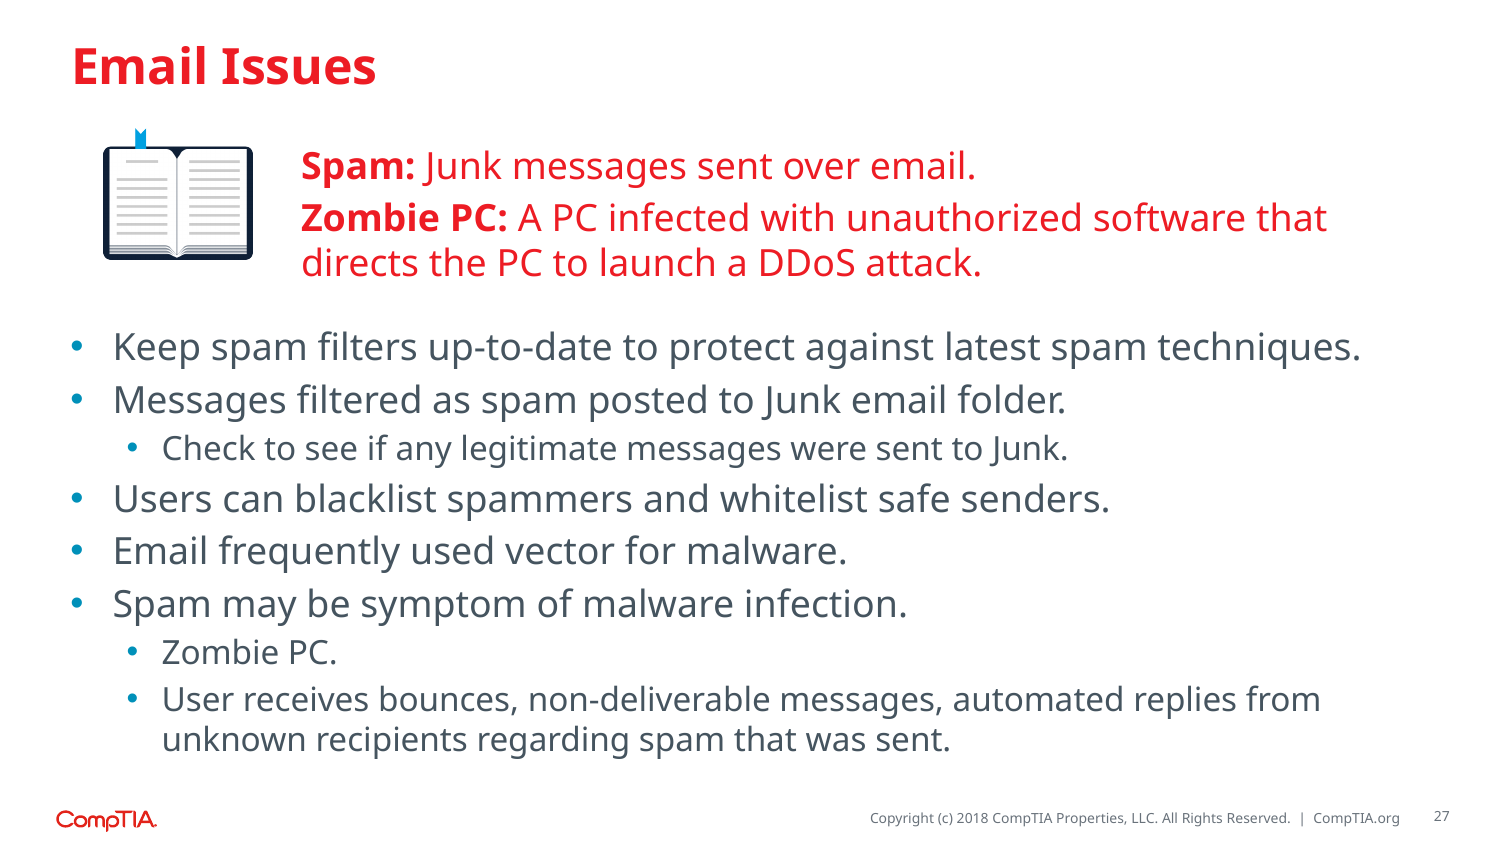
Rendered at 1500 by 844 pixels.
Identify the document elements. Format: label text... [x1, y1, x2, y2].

title Email Issues [56, 12, 1444, 117]
list Spam: Junk messages sent over email. Zombie PC: A PC infected with unauthorized software that directs the PC to launch a DDoS attack. [285, 134, 1444, 228]
slide_number 27 [1407, 800, 1450, 835]
picture [103, 128, 253, 260]
list Keep spam filters up-to-date to protect against latest spam techniques. Messages filtered as spam posted to Junk email folder. Check to see if any legitimate messages were sent to Junk. Users can blacklist spammers and whitelist safe senders. Email frequently used vector for malware. Spam may be symptom of malware infection. Zombie PC. User receives bounces, non-deliverable messages, automated replies from unknown recipients regarding spam that was sent. [55, 315, 1444, 801]
